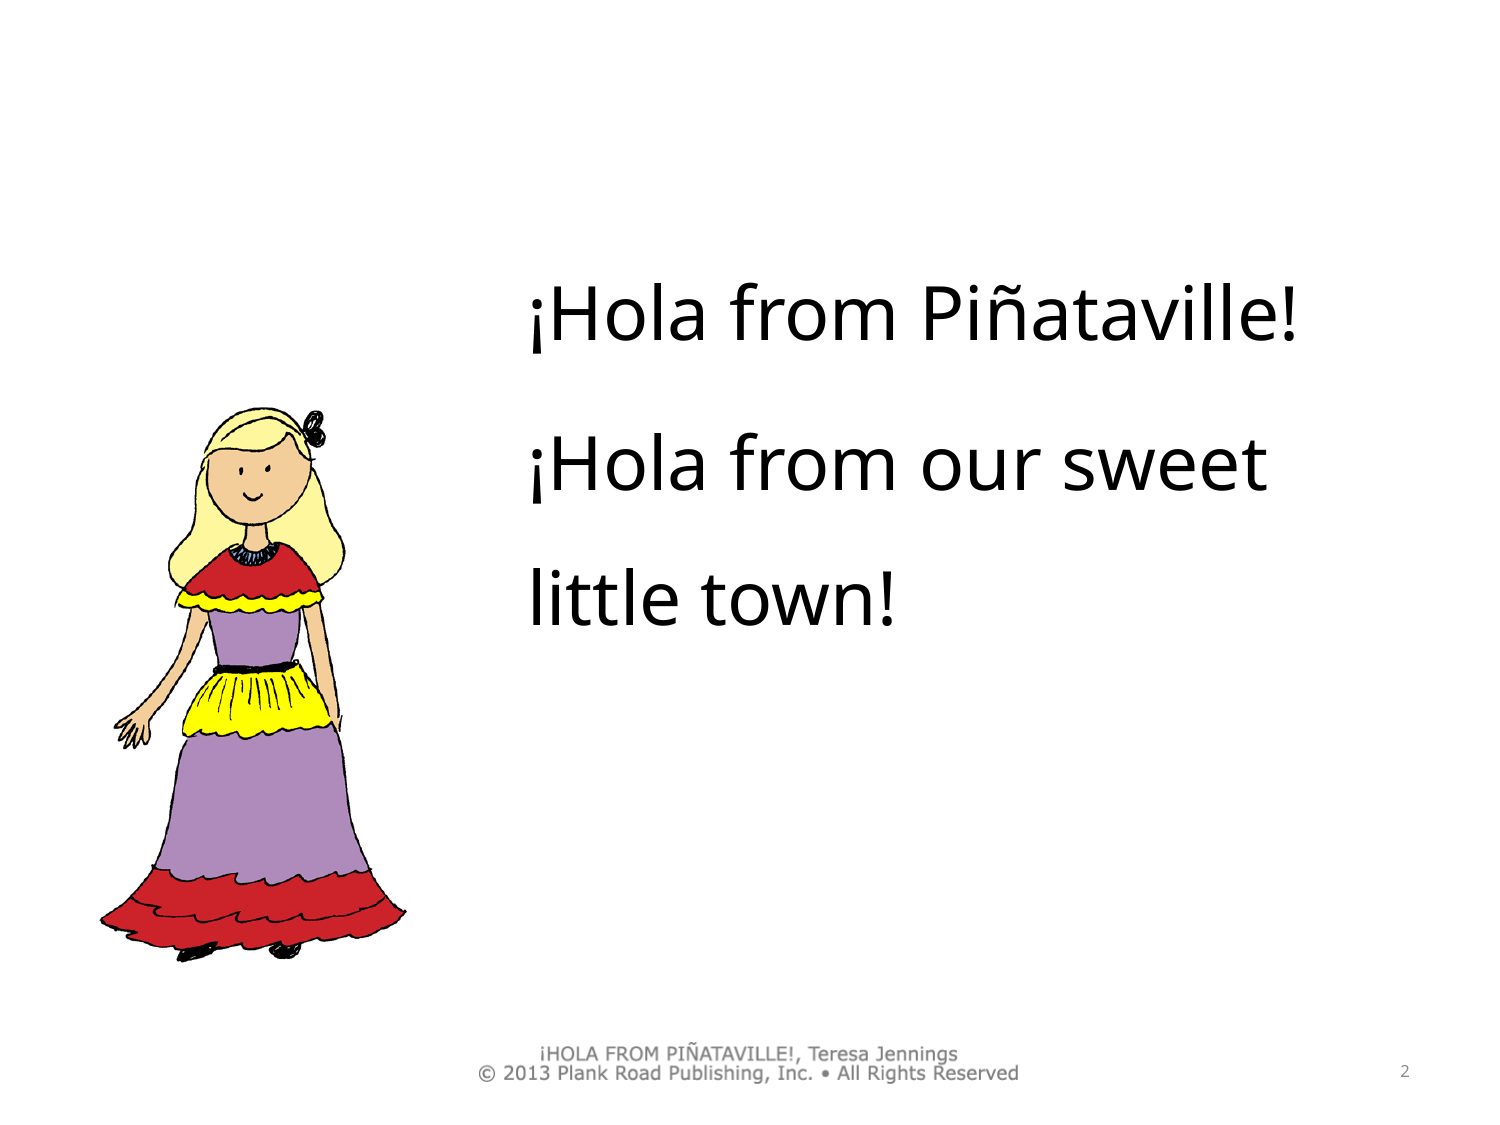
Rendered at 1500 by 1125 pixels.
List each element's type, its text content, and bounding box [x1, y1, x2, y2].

picture [479, 1042, 1018, 1084]
picture [75, 390, 428, 989]
list ¡Hola from Piñataville! ¡Hola from our sweet little town! [512, 213, 1425, 989]
slide_number 2 [1074, 1042, 1425, 1103]
